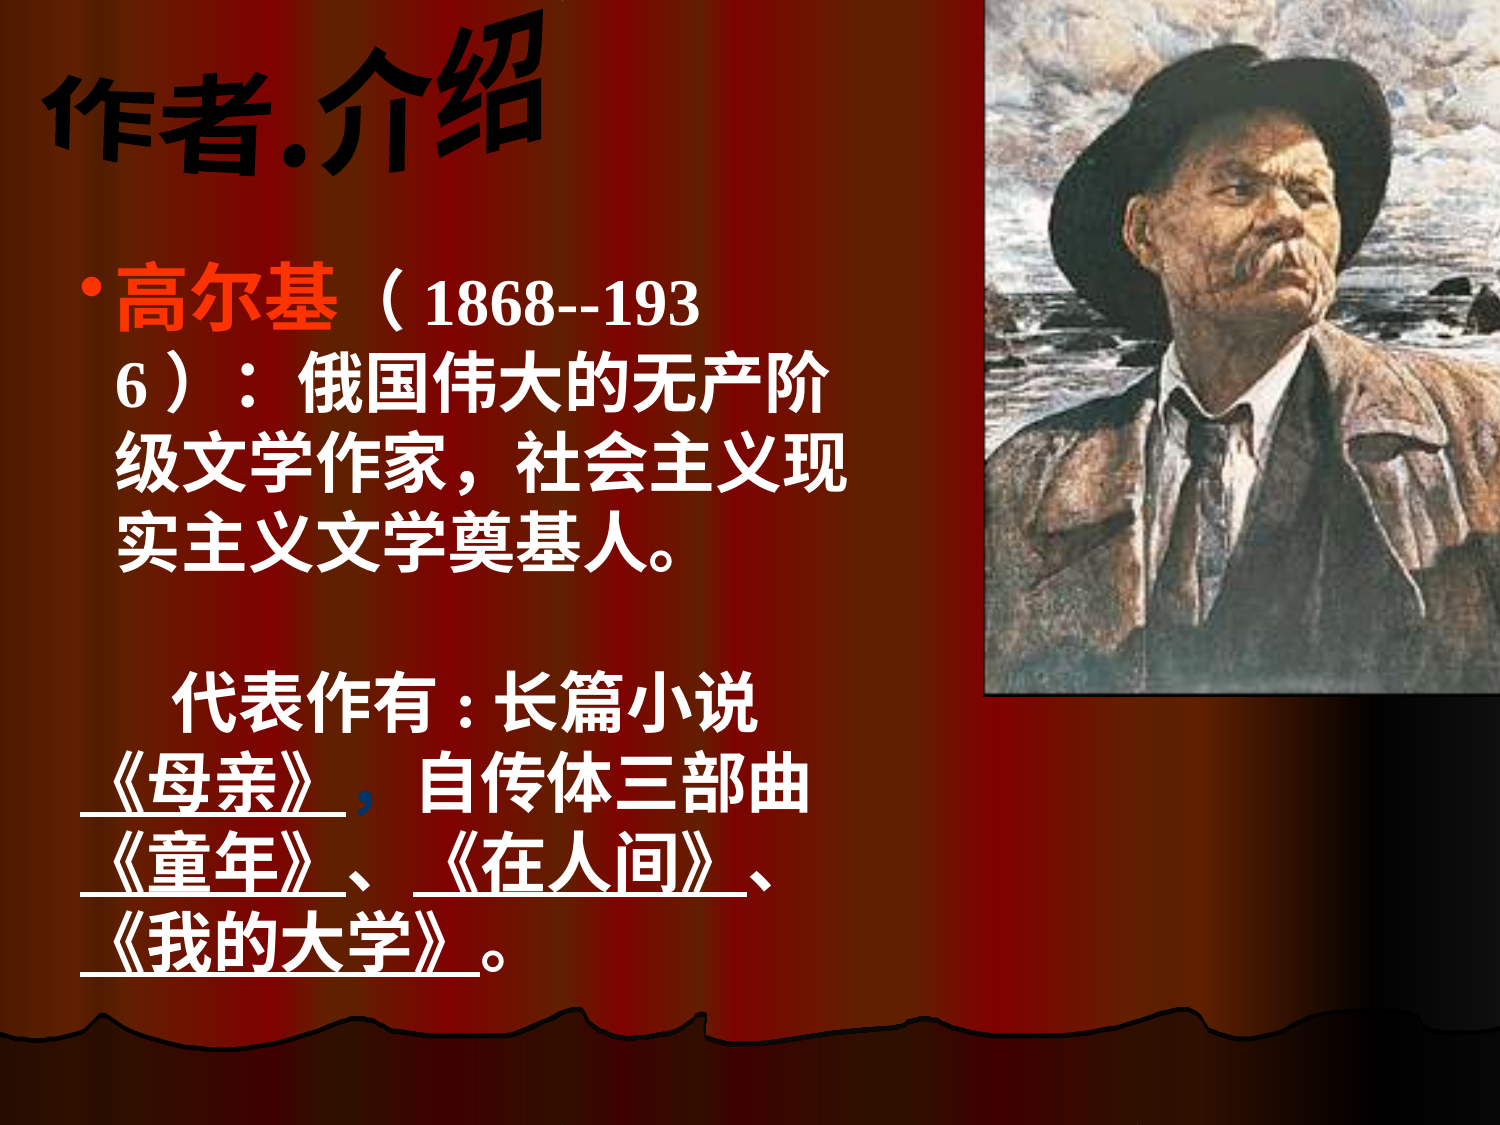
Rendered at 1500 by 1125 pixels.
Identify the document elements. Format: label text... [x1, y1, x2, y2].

picture [983, 0, 1500, 697]
text_box 高尔基（1868--1936）：俄国伟大的无产阶级文学作家，社会主义现实主义文学奠基人。 代表作有:长篇小说《母亲》，自传体三部曲《童年》、《在人间》、《我的大学》。 [64, 243, 865, 988]
